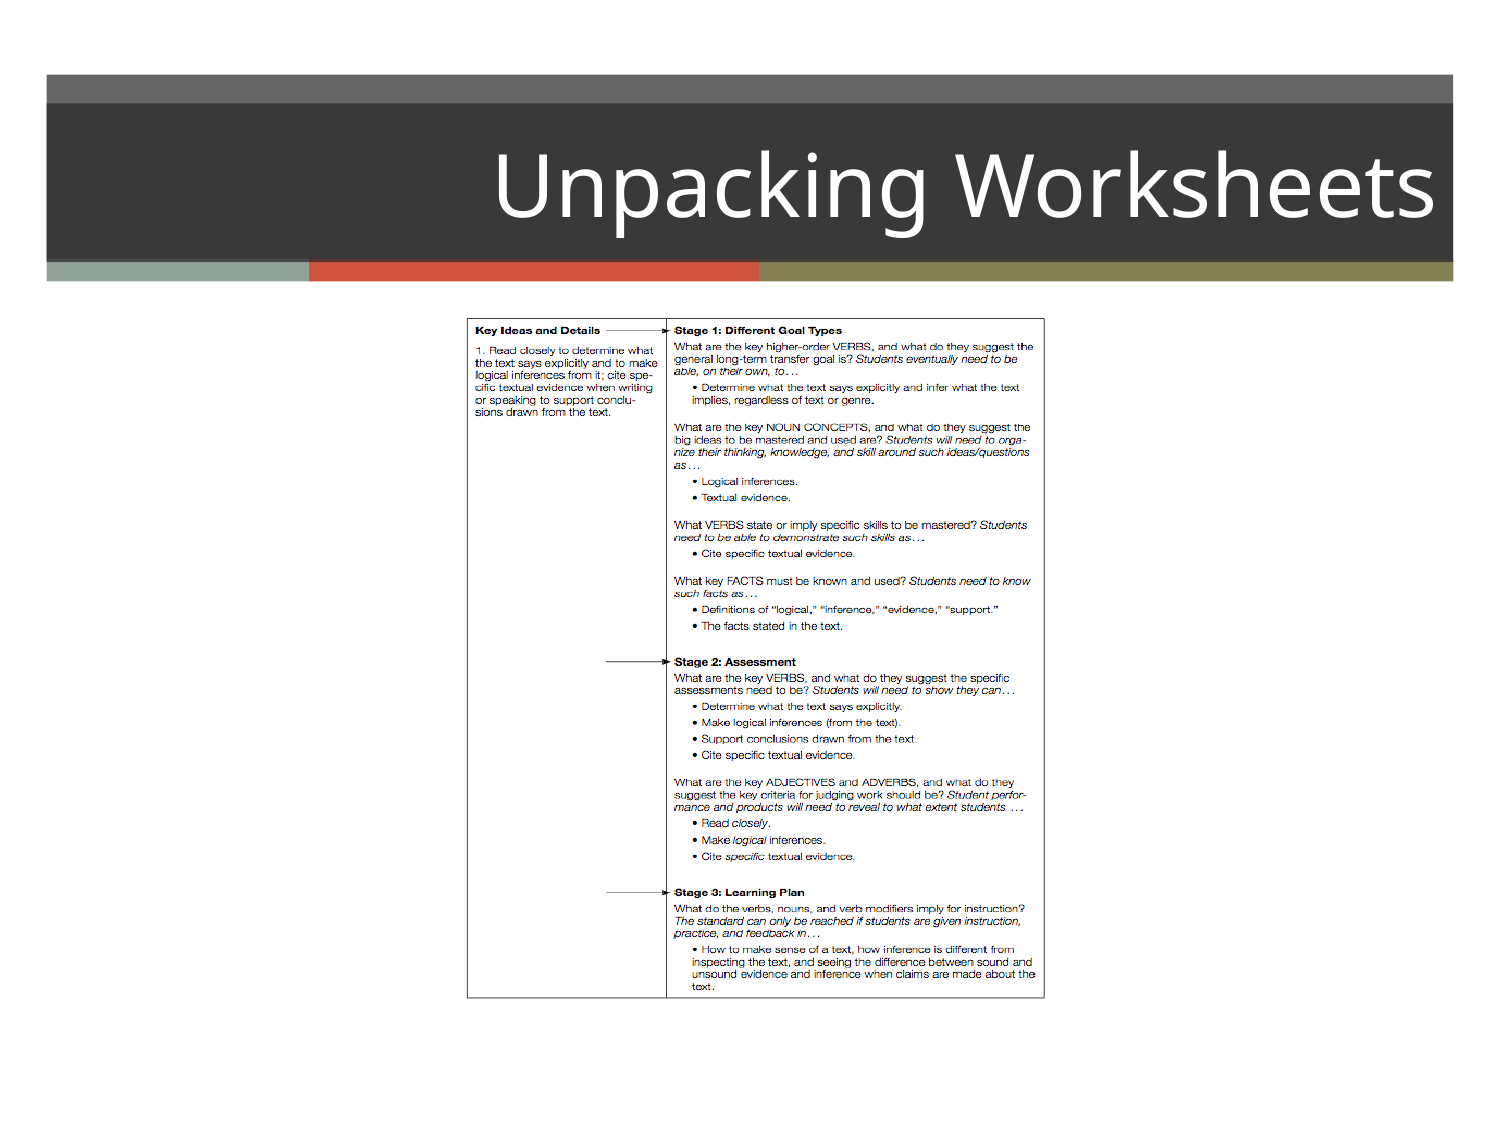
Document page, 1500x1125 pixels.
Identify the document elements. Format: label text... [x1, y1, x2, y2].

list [46, 311, 1454, 1006]
title Unpacking Worksheets [46, 103, 1454, 263]
